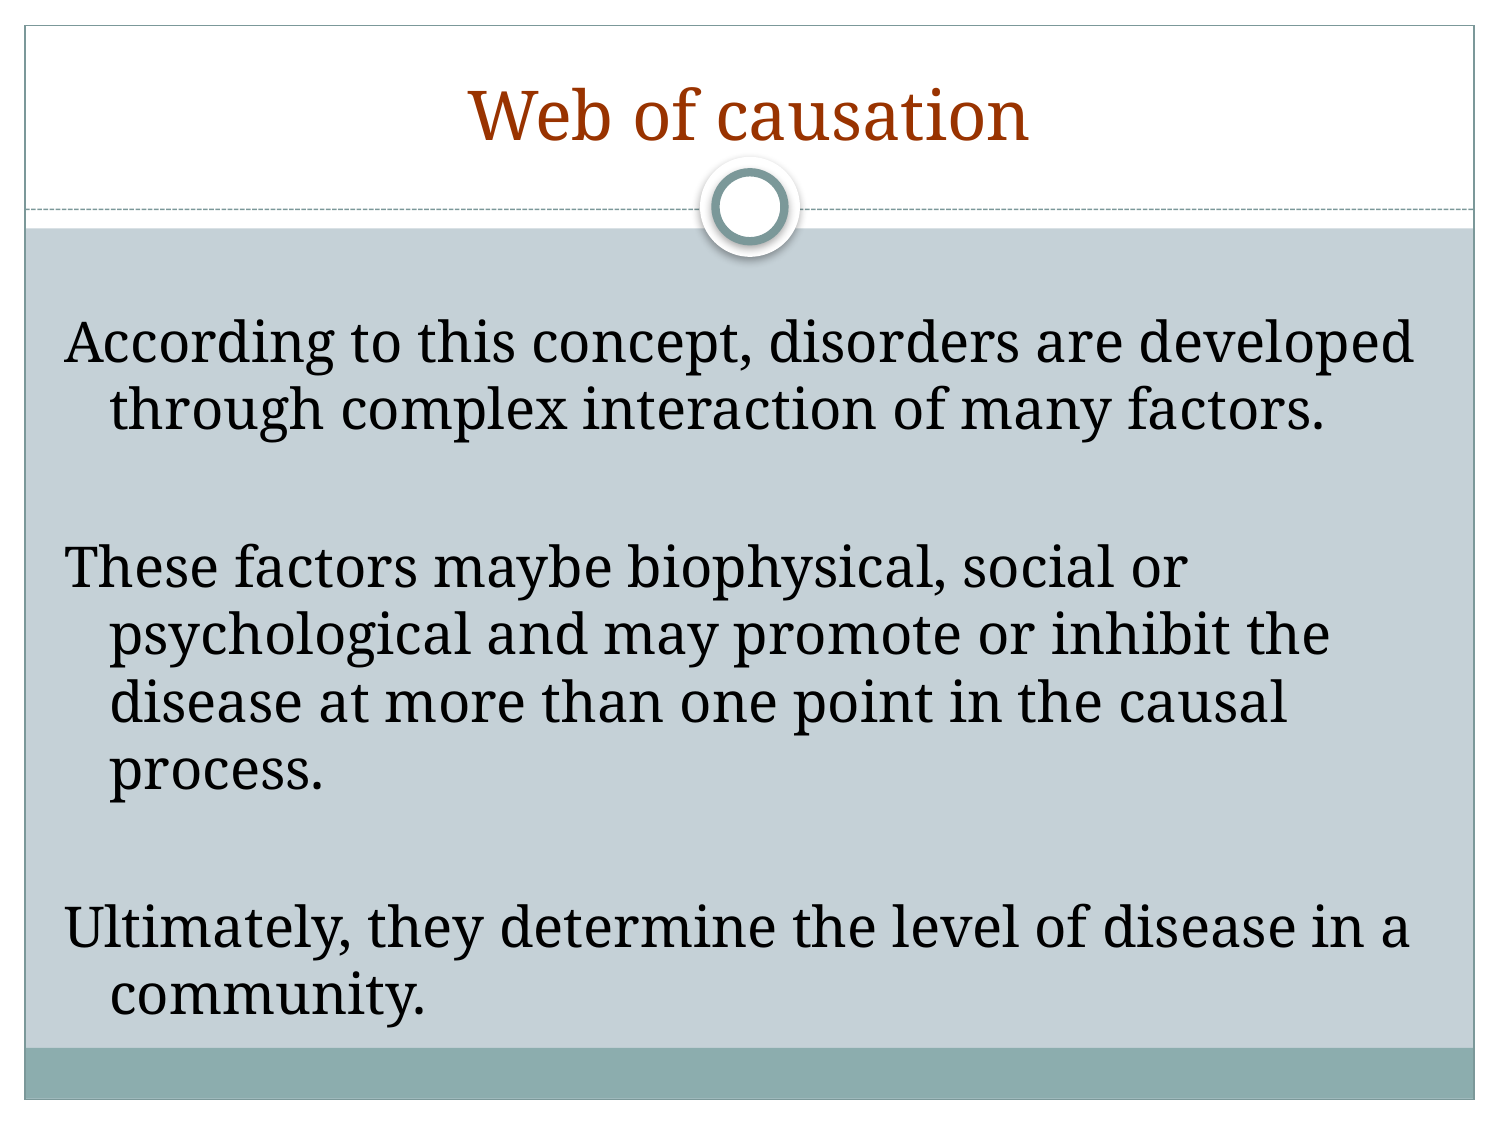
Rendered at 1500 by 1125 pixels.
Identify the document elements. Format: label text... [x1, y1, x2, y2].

list According to this concept, disorders are developed through complex interaction of many factors. These factors maybe biophysical, social or psychological and may promote or inhibit the disease at more than one point in the causal process. Ultimately, they determine the level of disease in a community. [49, 219, 1445, 1025]
title Web of causation [49, 37, 1450, 162]
